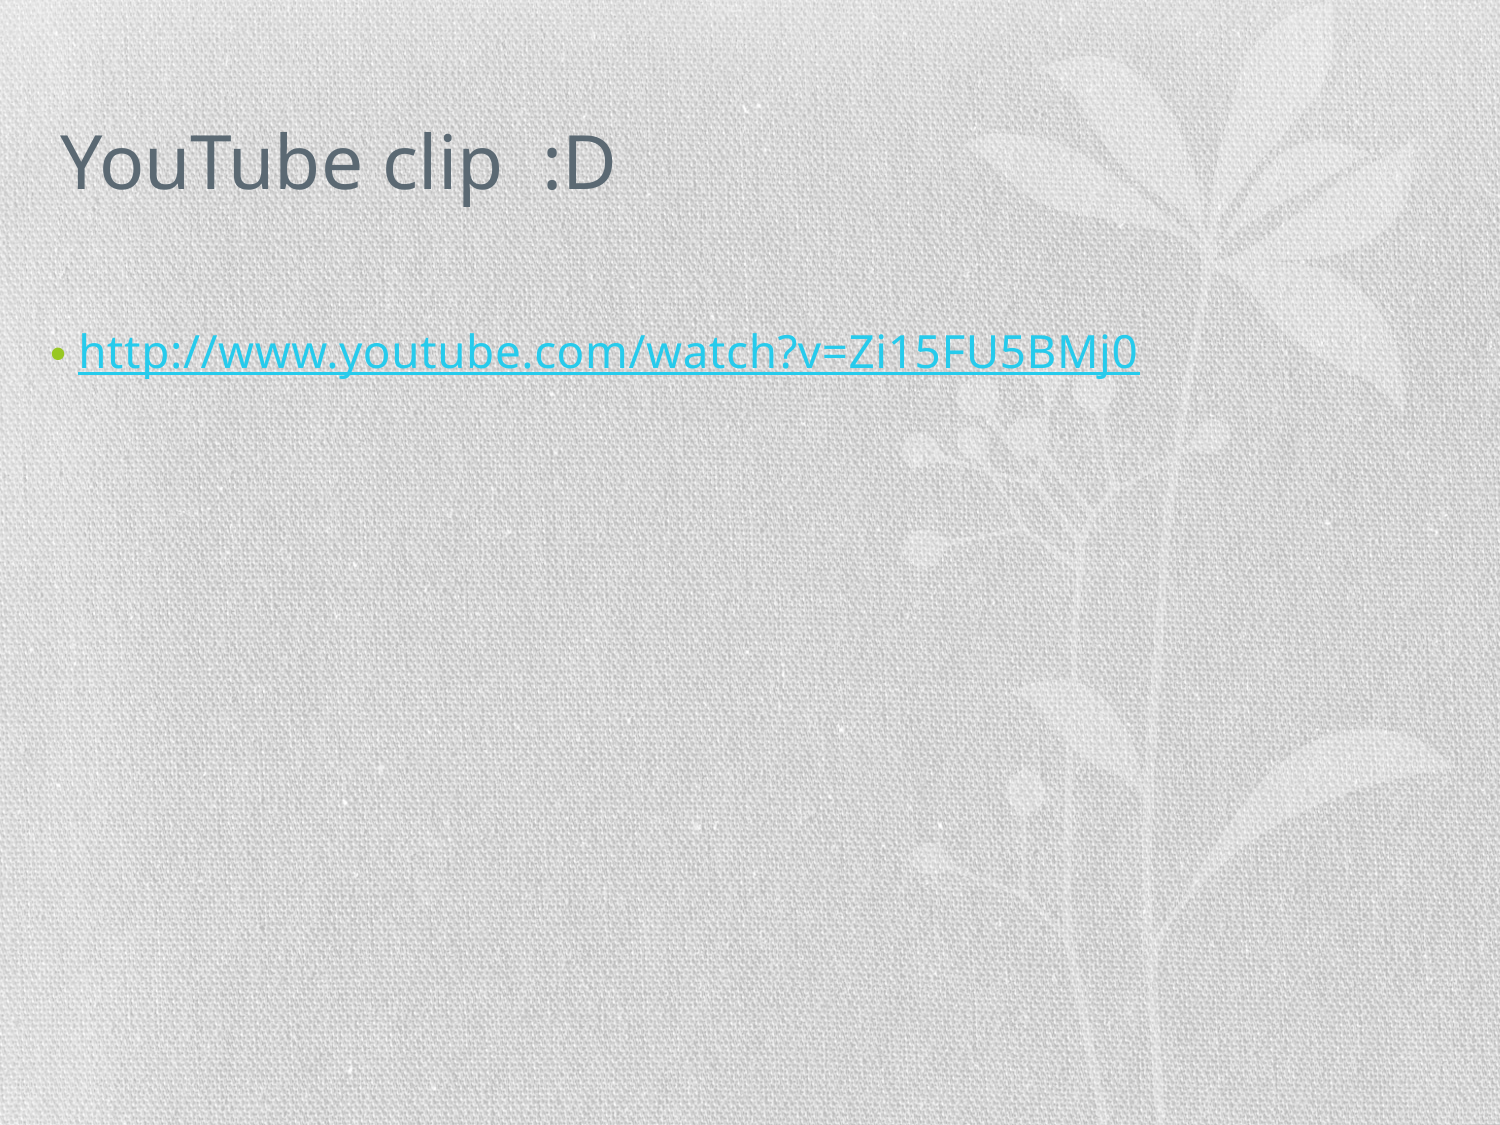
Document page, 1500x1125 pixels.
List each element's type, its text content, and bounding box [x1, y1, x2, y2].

title YouTube clip :D [45, 37, 1455, 213]
list http://www.youtube.com/watch?v=Zi15FU5BMj0 [35, 314, 1446, 1125]
